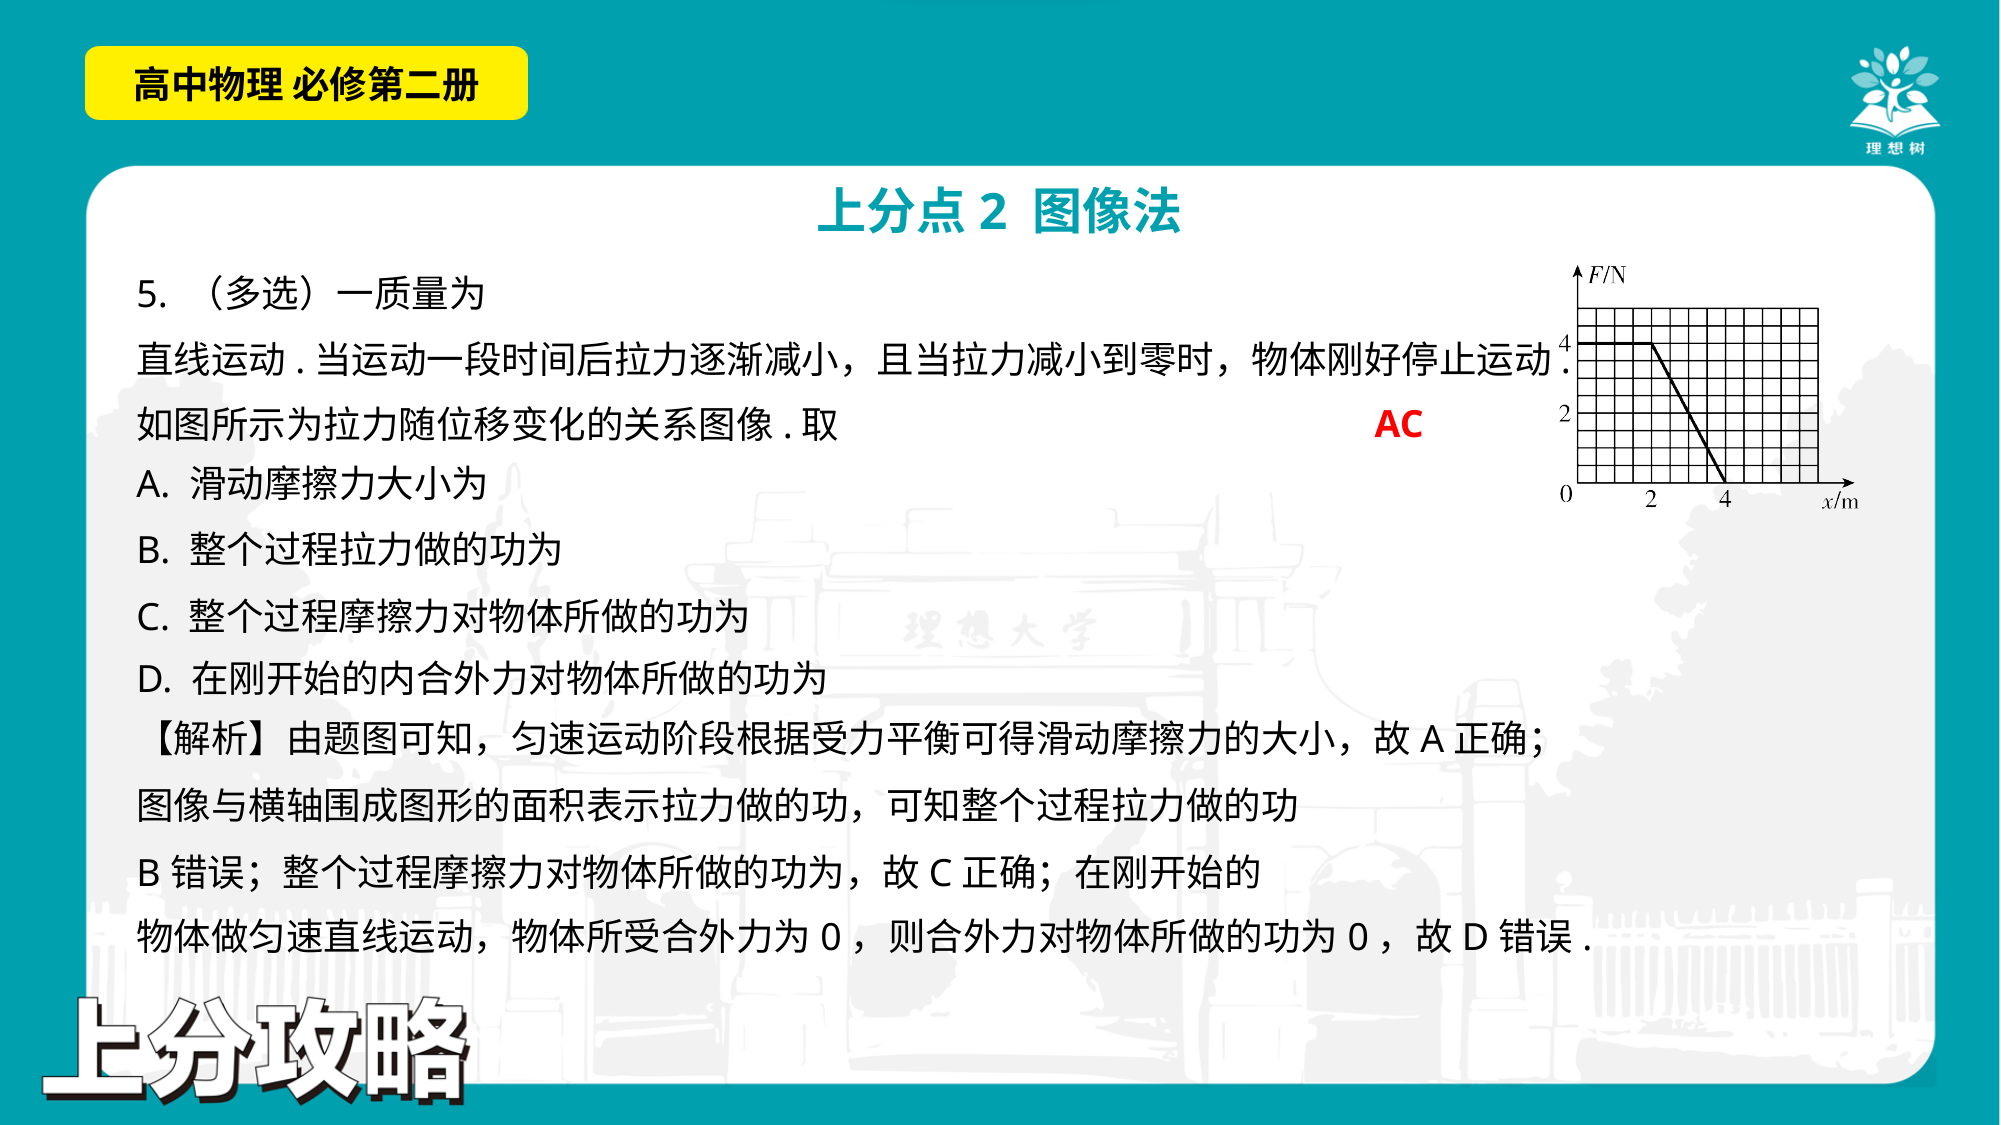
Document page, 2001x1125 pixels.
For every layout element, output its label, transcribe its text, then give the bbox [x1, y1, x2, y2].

text_box AC [1358, 380, 1440, 439]
picture [0, 0, 2000, 1125]
